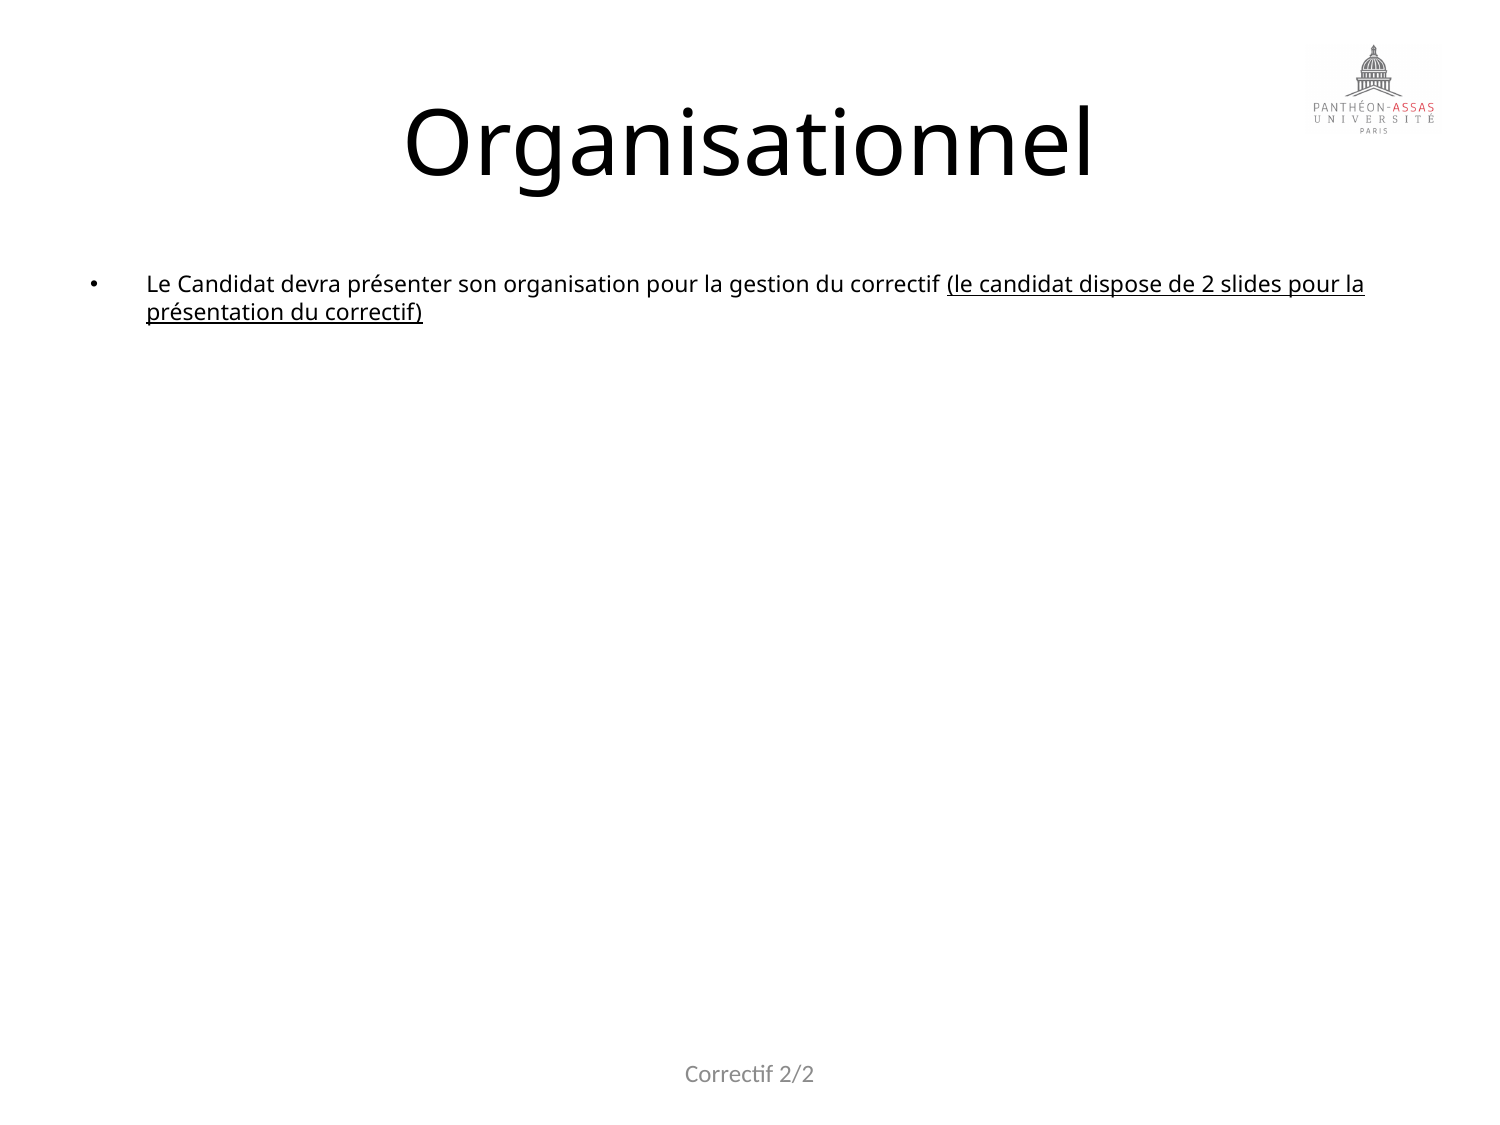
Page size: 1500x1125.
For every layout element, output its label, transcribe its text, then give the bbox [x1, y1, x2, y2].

footer Correctif 2/2 [512, 1042, 988, 1103]
list Le Candidat devra présenter son organisation pour la gestion du correctif (le candidat dispose de 2 slides pour la présentation du correctif) [75, 262, 1425, 1005]
picture [1304, 44, 1443, 134]
title Organisationnel [75, 45, 1425, 233]
